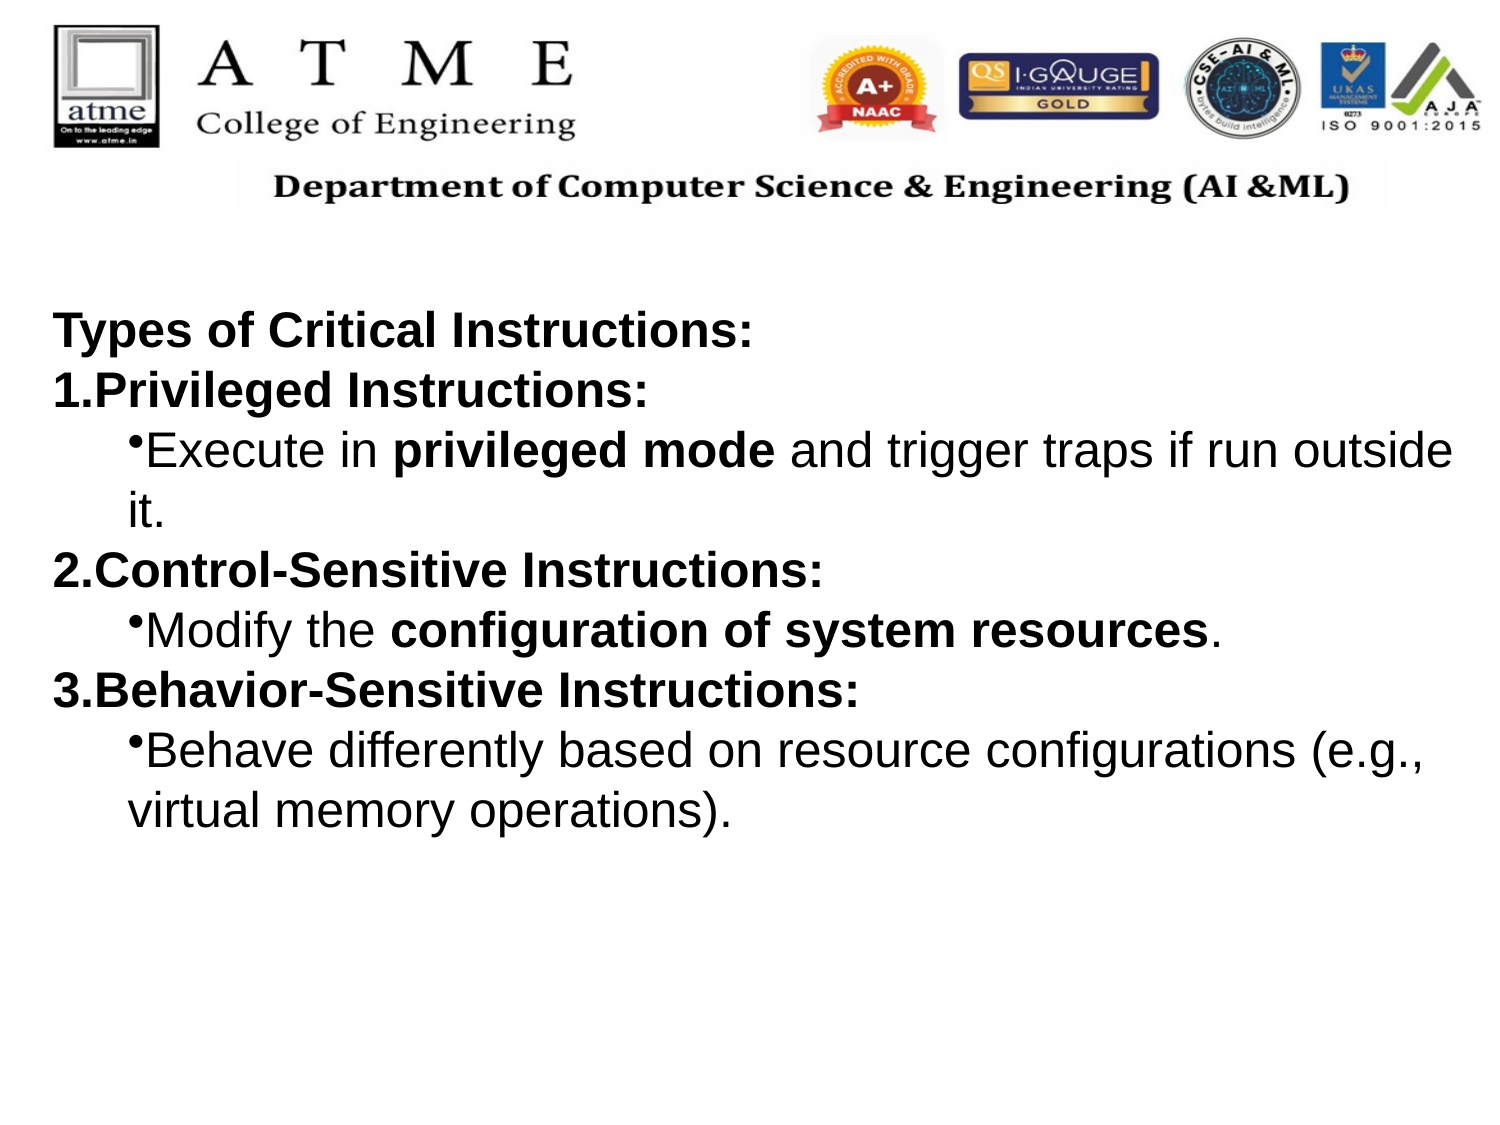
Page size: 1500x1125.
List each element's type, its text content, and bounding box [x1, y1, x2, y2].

picture [24, 0, 1500, 226]
text_box Types of Critical Instructions: Privileged Instructions: Execute in privileged mode and trigger traps if run outside it. Control-Sensitive Instructions: Modify the configuration of system resources. Behavior-Sensitive Instructions: Behave differently based on resource configurations (e.g., virtual memory operations). [37, 290, 1500, 906]
